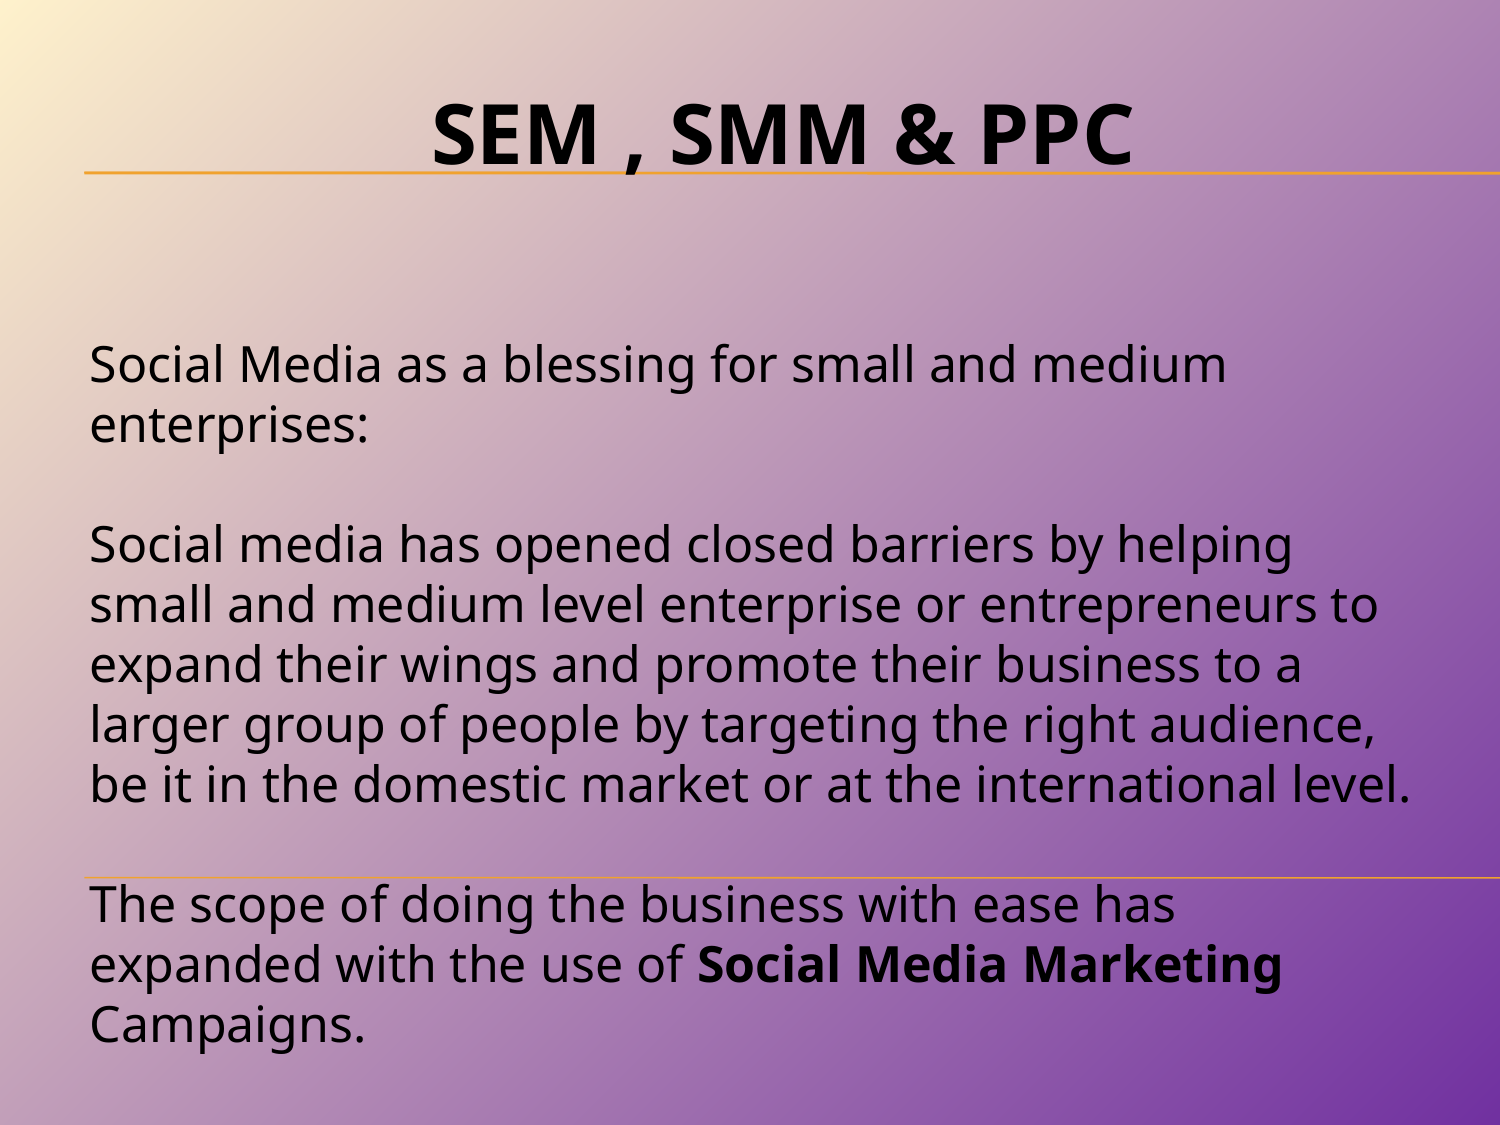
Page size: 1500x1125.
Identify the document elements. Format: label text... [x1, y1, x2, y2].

text_box Social Media as a blessing for small and medium enterprises: Social media has opened closed barriers by helping small and medium level enterprise or entrepreneurs to expand their wings and promote their business to a larger group of people by targeting the right audience, be it in the domestic market or at the international level. The scope of doing the business with ease has expanded with the use of Social Media Marketing Campaigns. [74, 324, 1438, 1060]
text_box SEM , SMM & PPC [74, 49, 1438, 213]
